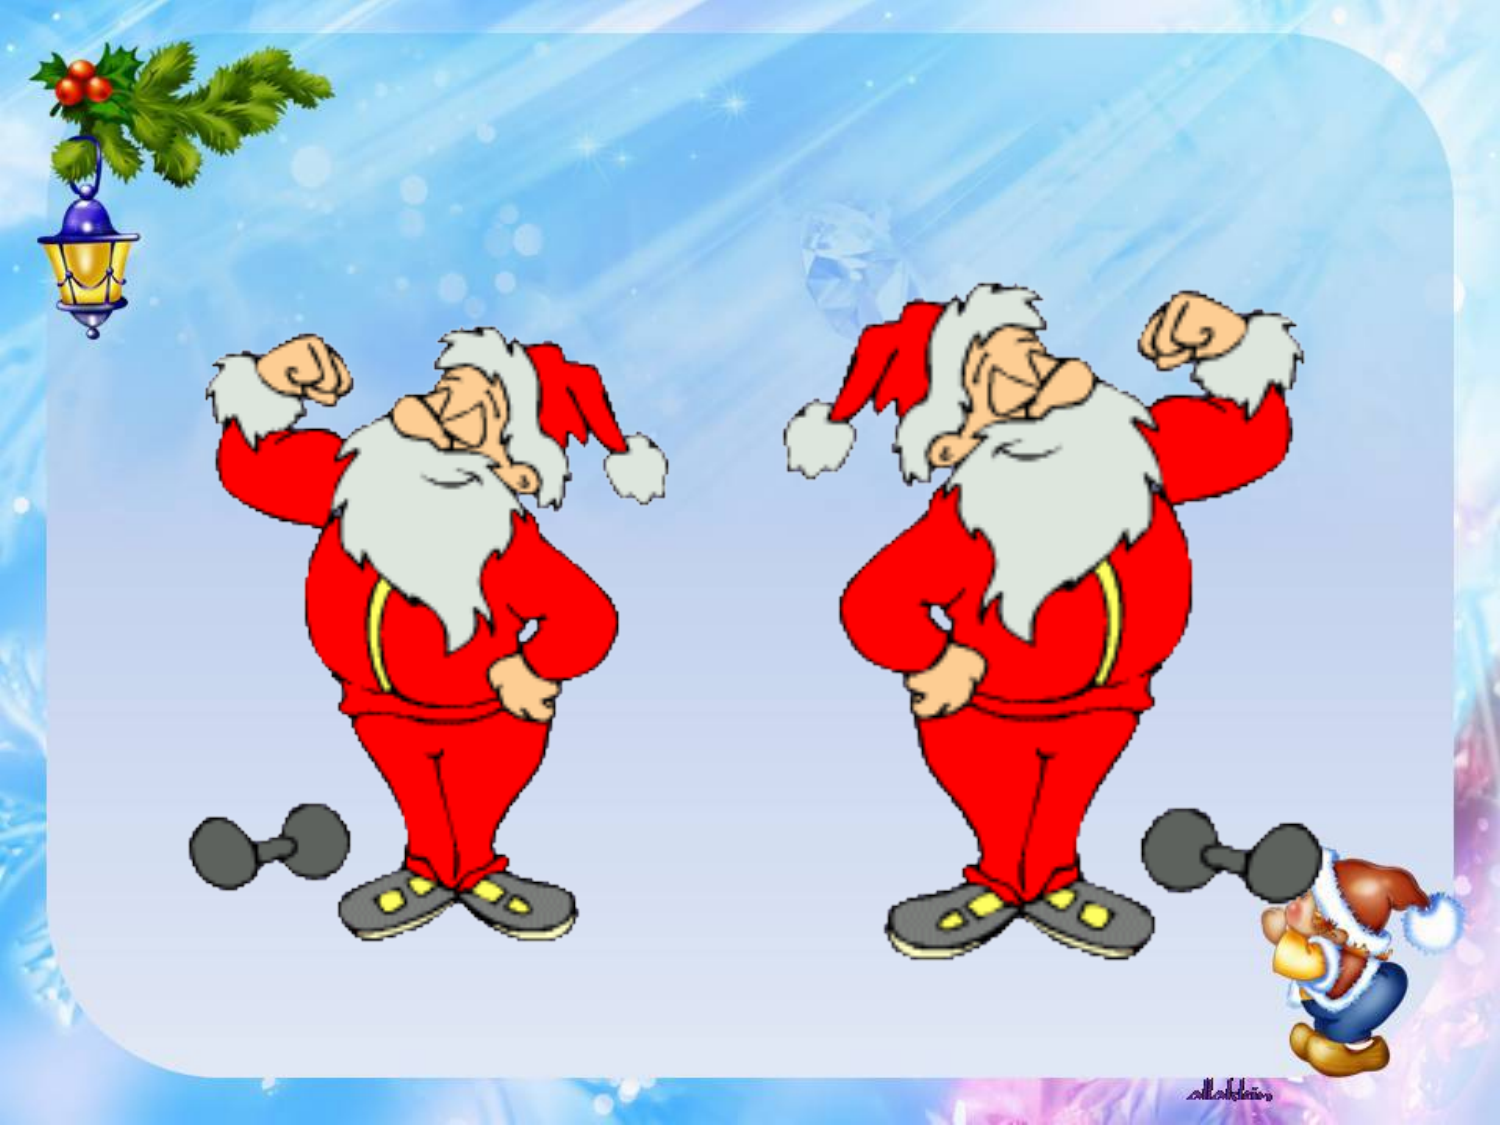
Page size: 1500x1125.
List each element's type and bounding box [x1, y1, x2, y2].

picture [0, 0, 1500, 1125]
list [182, 314, 680, 953]
